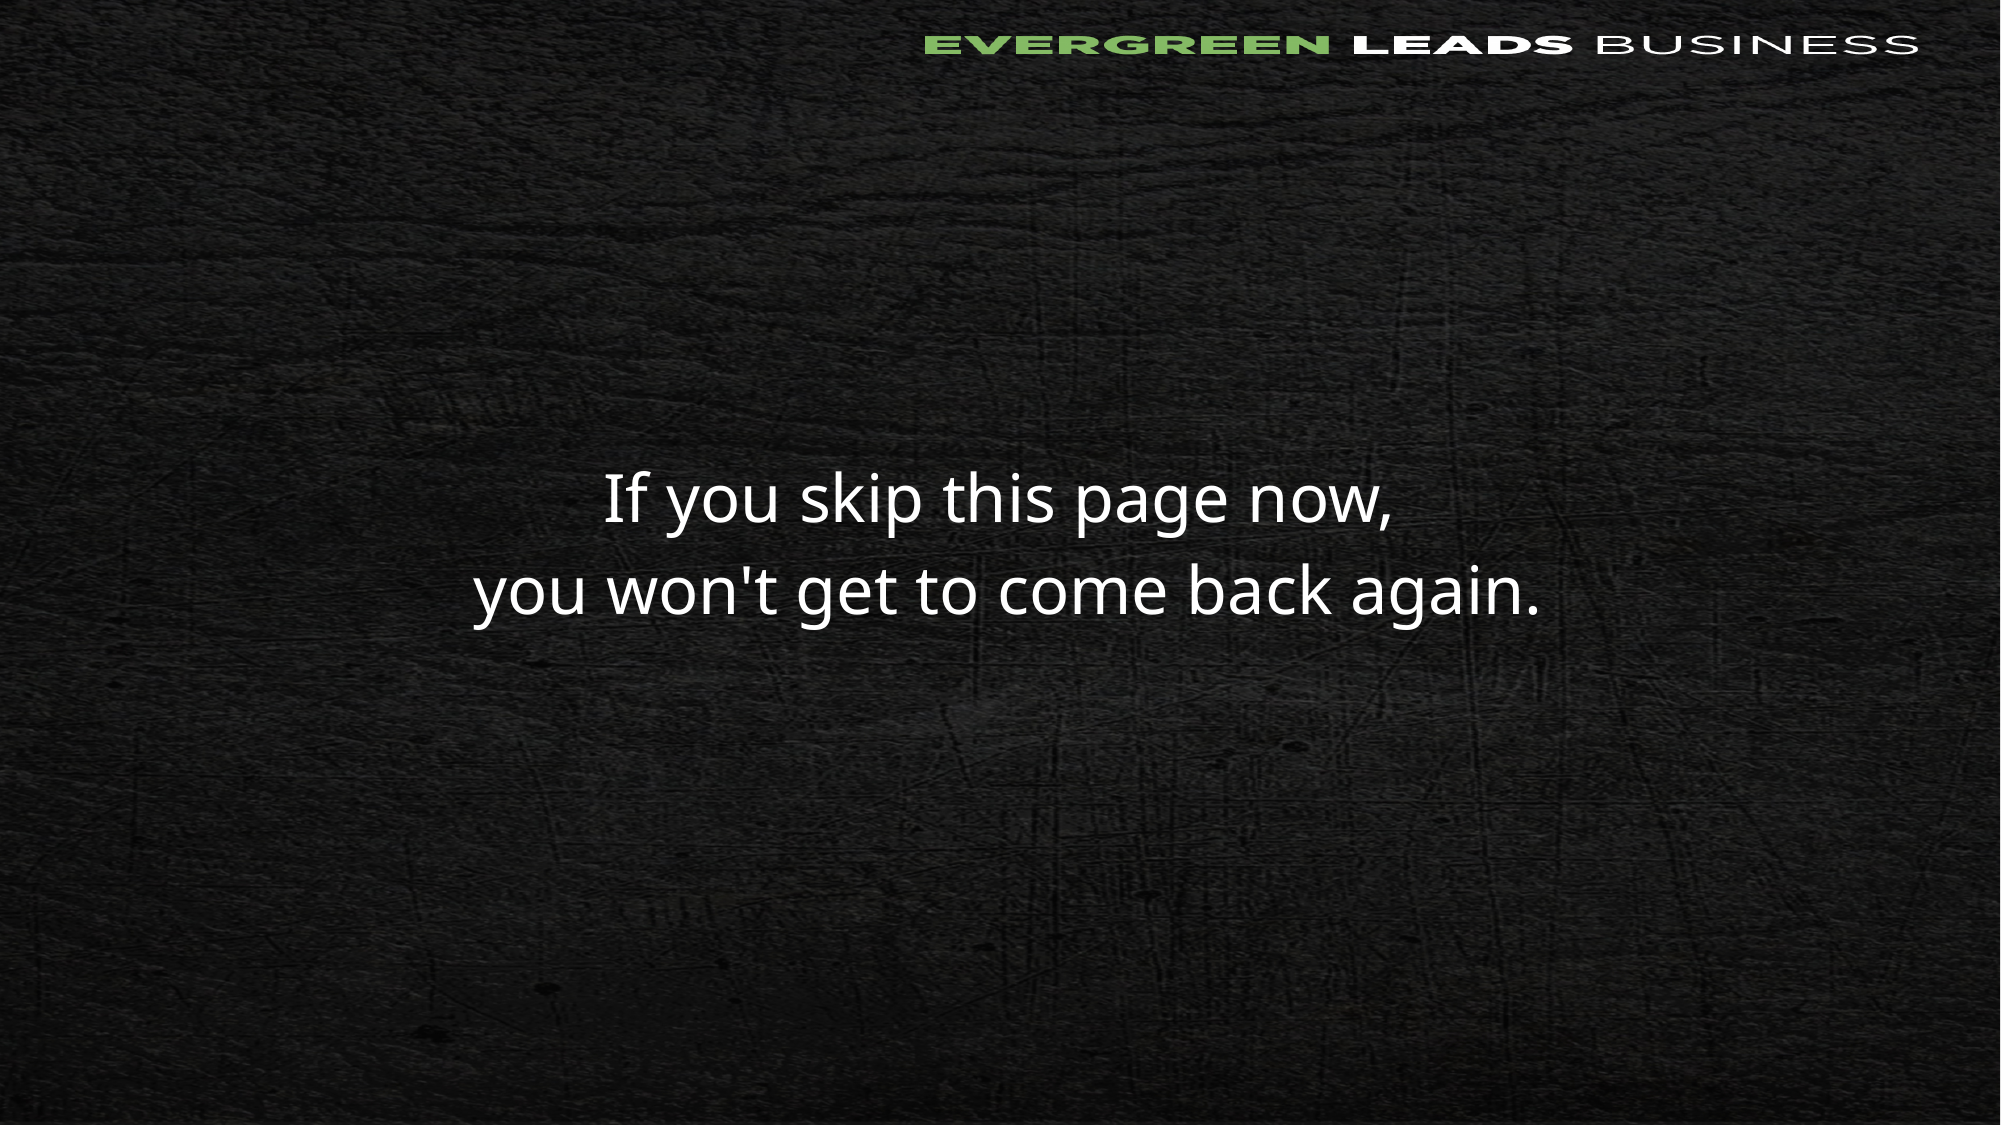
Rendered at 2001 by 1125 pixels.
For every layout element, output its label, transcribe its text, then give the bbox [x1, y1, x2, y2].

list If you skip this page now, you won't get to come back again. [372, 457, 1628, 668]
picture [0, 0, 2001, 1125]
